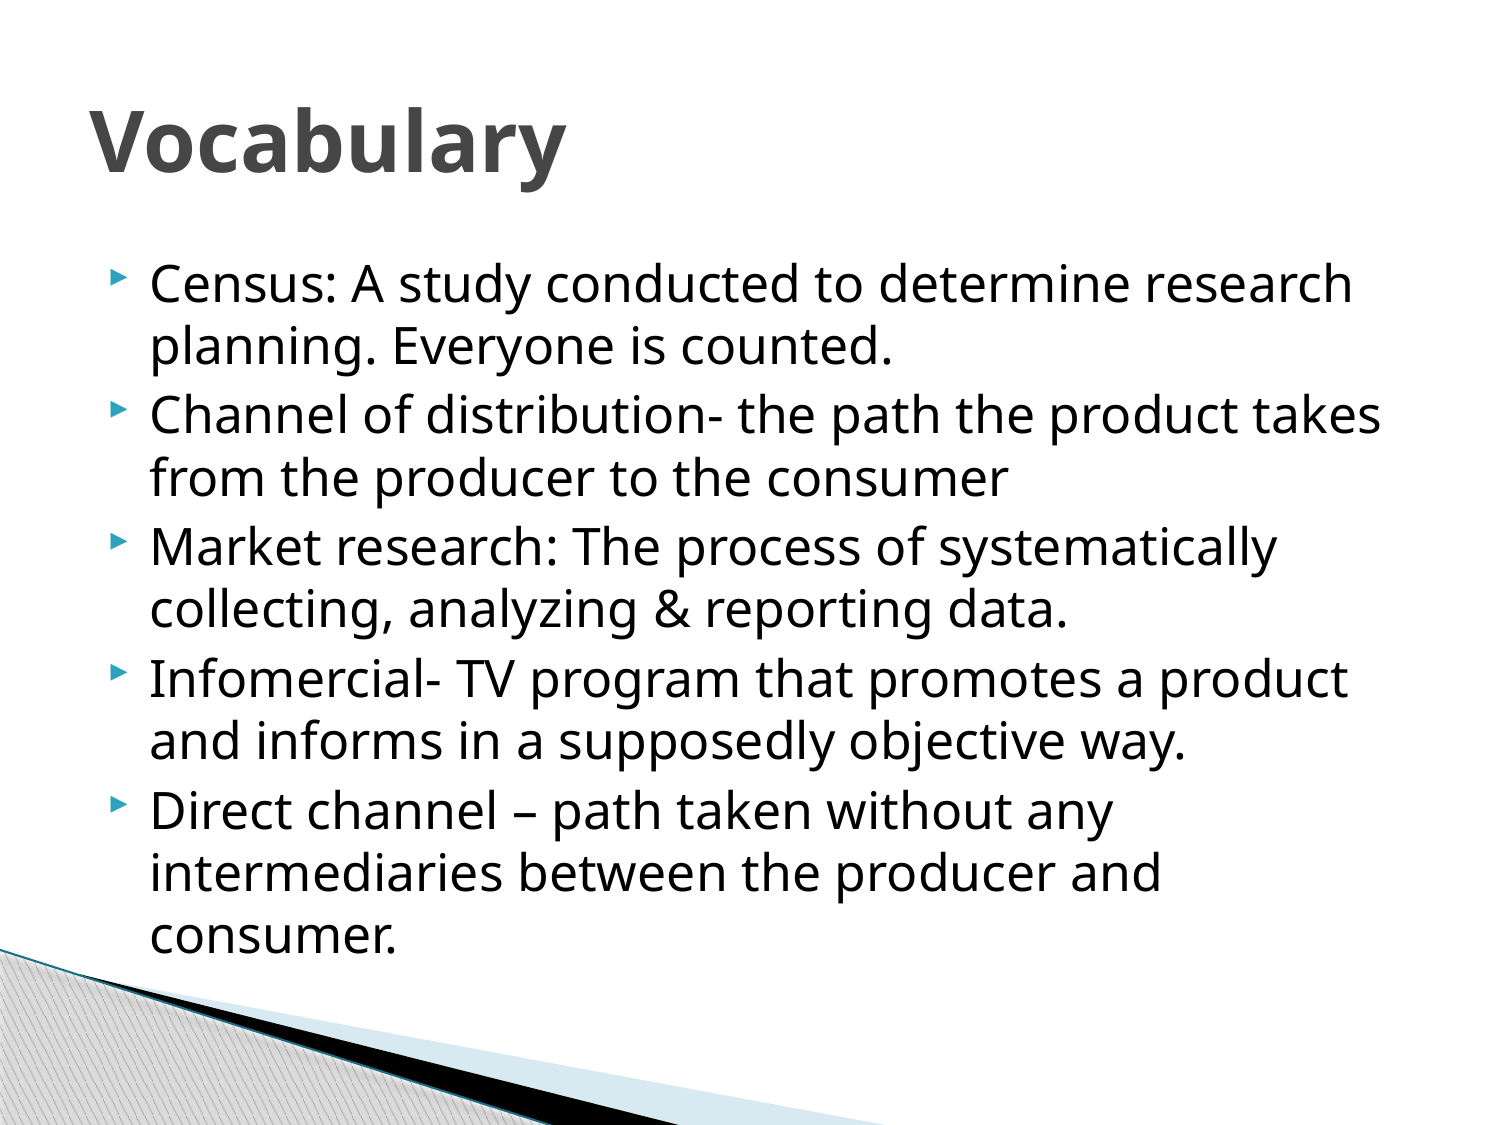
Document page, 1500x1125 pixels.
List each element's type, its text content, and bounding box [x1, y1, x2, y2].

title Vocabulary [75, 45, 1425, 233]
list Census: A study conducted to determine research planning. Everyone is counted. Channel of distribution- the path the product takes from the producer to the consumer Market research: The process of systematically collecting, analyzing & reporting data. Infomercial- TV program that promotes a product and informs in a supposedly objective way. Direct channel – path taken without any intermediaries between the producer and consumer. [75, 243, 1425, 986]
